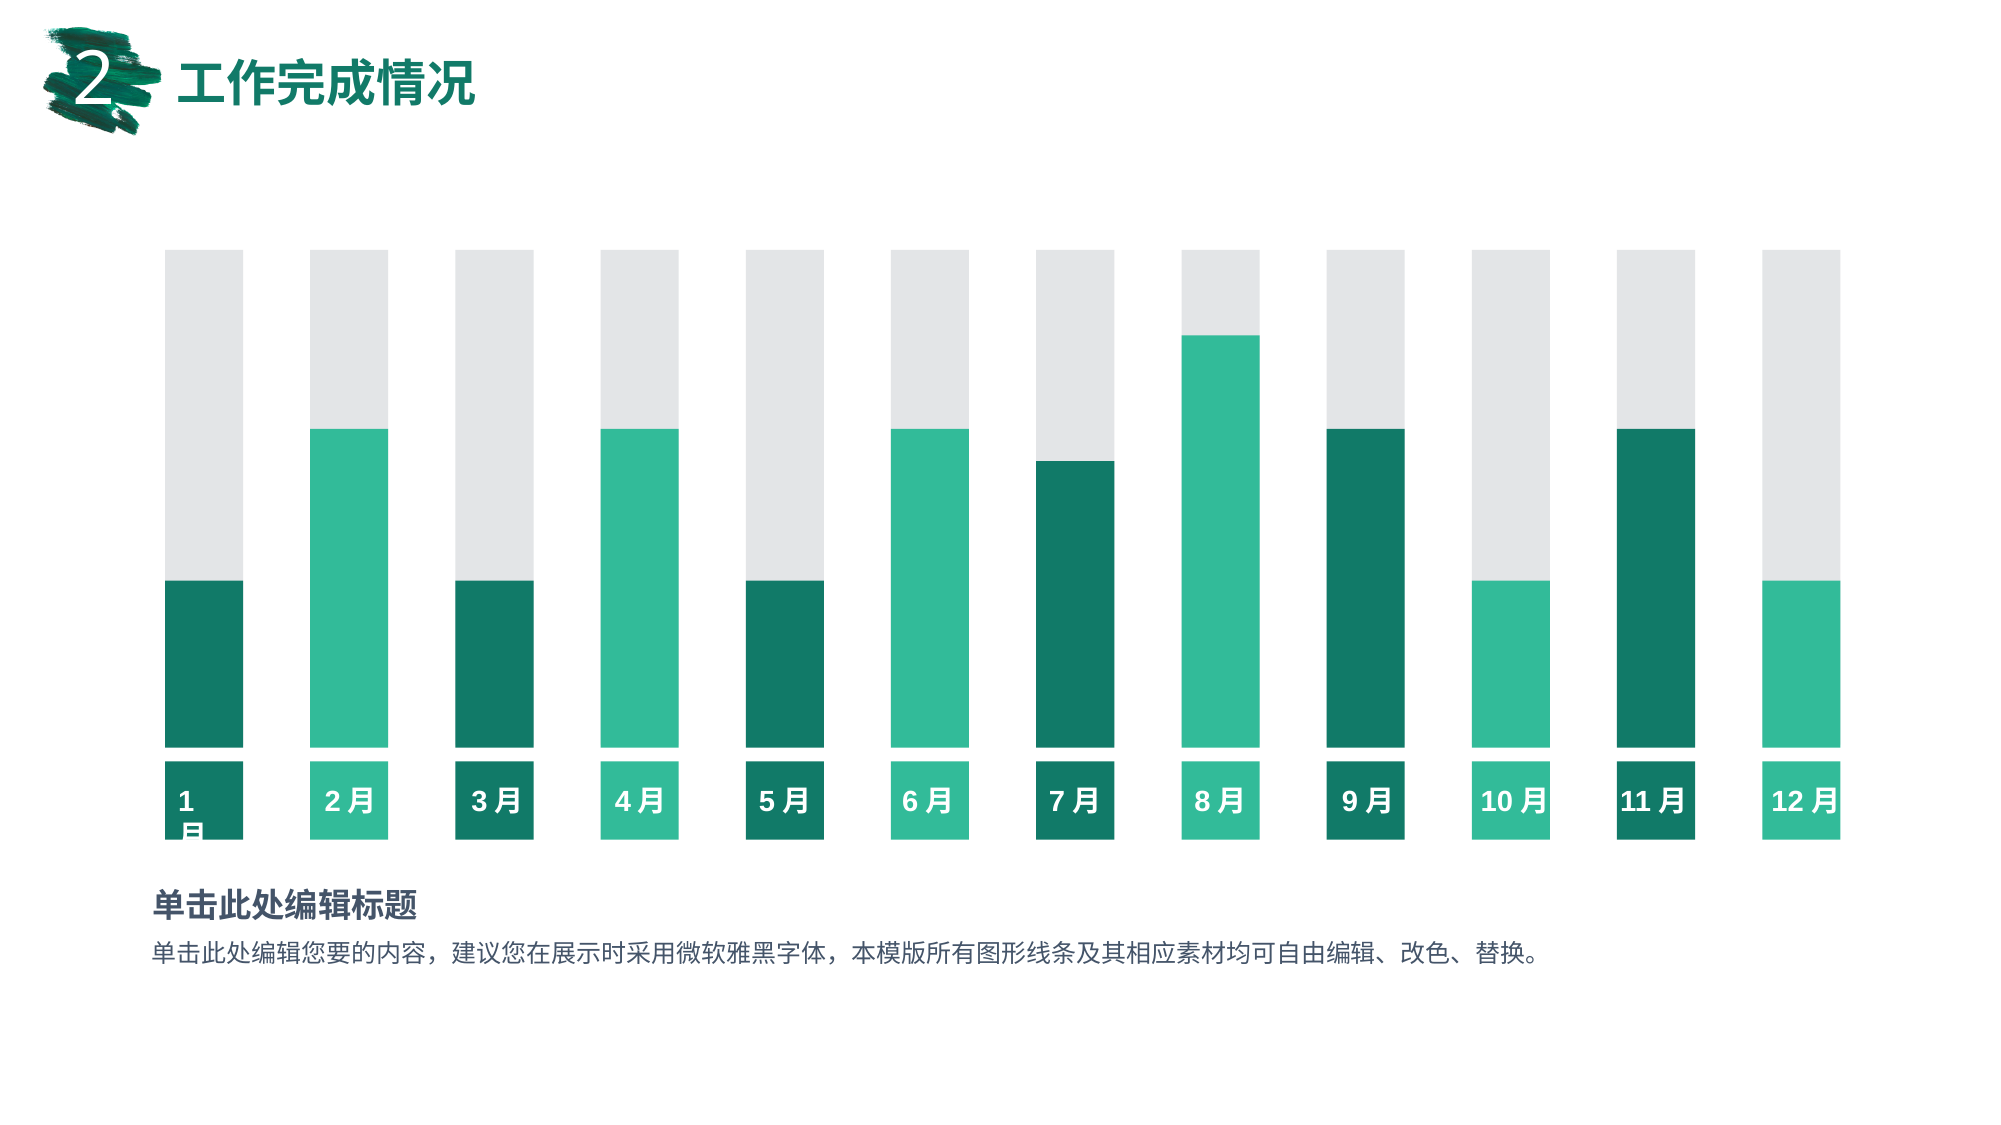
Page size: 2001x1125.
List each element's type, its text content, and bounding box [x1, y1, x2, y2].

text_box [1181, 825, 1260, 840]
text_box 5月 [734, 774, 836, 825]
text_box 12月 [1756, 774, 1858, 825]
text_box [745, 761, 824, 774]
text_box [600, 249, 679, 428]
text_box [1616, 761, 1696, 774]
text_box [890, 761, 969, 774]
text_box [1326, 249, 1405, 428]
text_box [600, 761, 679, 774]
text_box [165, 580, 244, 748]
picture [42, 25, 163, 136]
text_box [600, 825, 679, 840]
text_box 工作完成情况 [168, 43, 533, 119]
text_box [1471, 249, 1550, 580]
text_box 11月 [1605, 774, 1707, 825]
text_box [310, 825, 389, 840]
text_box [1616, 825, 1696, 840]
text_box [745, 249, 824, 580]
text_box [1471, 825, 1550, 840]
text_box [1326, 825, 1405, 840]
text_box [890, 825, 969, 840]
text_box [1471, 580, 1550, 748]
text_box [1181, 335, 1260, 748]
text_box 3月 [447, 774, 549, 825]
text_box [455, 249, 534, 580]
text_box 单击此处编辑您要的内容，建议您在展示时采用微软雅黑字体，本模版所有图形线条及其相应素材均可自由编辑、改色、替换。 [137, 924, 1762, 975]
text_box 单击此处编辑标题 [137, 869, 491, 932]
text_box [1326, 428, 1405, 748]
text_box 7月 [1024, 774, 1126, 825]
text_box [745, 825, 824, 840]
text_box [455, 580, 534, 748]
text_box [1036, 461, 1115, 748]
text_box [1762, 825, 1841, 840]
text_box [1471, 761, 1550, 774]
text_box [1616, 249, 1696, 428]
text_box [890, 428, 969, 748]
text_box [310, 761, 389, 774]
text_box [1181, 761, 1260, 774]
text_box [455, 825, 534, 840]
text_box 2月 [300, 774, 402, 825]
text_box [455, 761, 534, 774]
text_box [600, 428, 679, 748]
text_box [1326, 761, 1405, 774]
text_box 4月 [590, 774, 692, 825]
text_box [1036, 249, 1115, 461]
text_box [745, 580, 824, 748]
text_box [1616, 428, 1696, 748]
text_box 10月 [1465, 774, 1567, 825]
text_box [310, 249, 389, 428]
text_box 6月 [877, 774, 979, 825]
text_box [1181, 249, 1260, 335]
text_box 8月 [1170, 774, 1272, 825]
text_box [310, 428, 389, 748]
text_box [165, 761, 244, 840]
text_box [1762, 761, 1841, 774]
text_box [165, 249, 244, 580]
text_box [890, 249, 969, 428]
text_box [1036, 825, 1115, 840]
text_box [1762, 249, 1841, 580]
text_box [1036, 761, 1115, 774]
text_box 9月 [1317, 774, 1419, 825]
text_box 1月 [163, 775, 242, 860]
text_box [1762, 580, 1841, 748]
